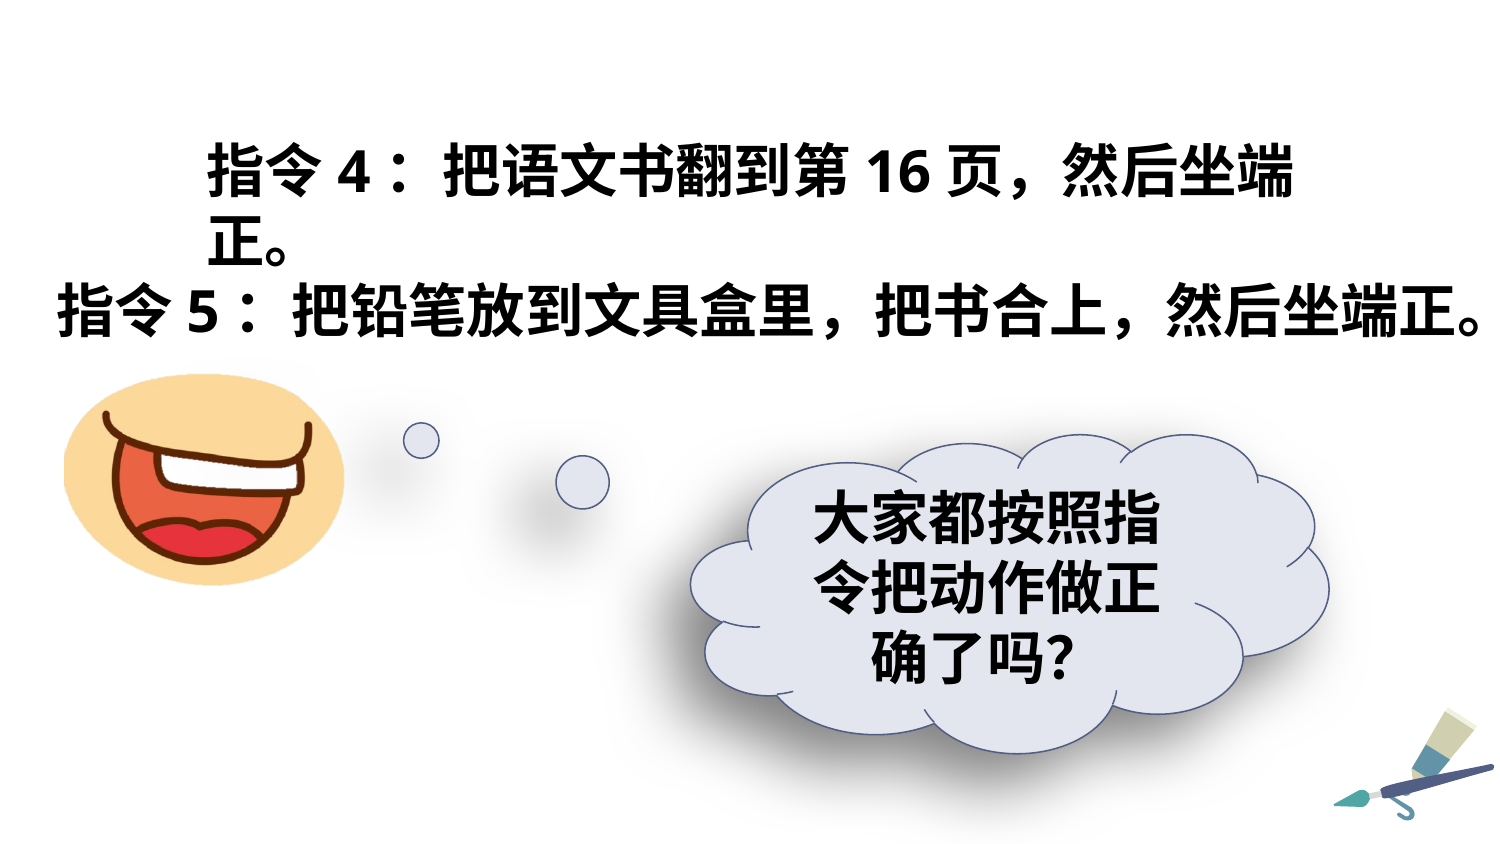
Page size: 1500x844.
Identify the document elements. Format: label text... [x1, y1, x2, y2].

text_box 大家都按照指令把动作做正确了吗？ [402, 421, 441, 460]
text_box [1358, 708, 1481, 844]
text_box 指令4：把语文书翻到第16页，然后坐端正。 [192, 126, 1329, 266]
text_box 指令5：把铅笔放到文具盒里，把书合上，然后坐端正。 [41, 266, 1500, 352]
picture [64, 351, 348, 594]
text_box 大家都按照指令把动作做正确了吗？ [555, 454, 611, 510]
text_box 大家都按照指令把动作做正确了吗？ [689, 433, 1331, 755]
